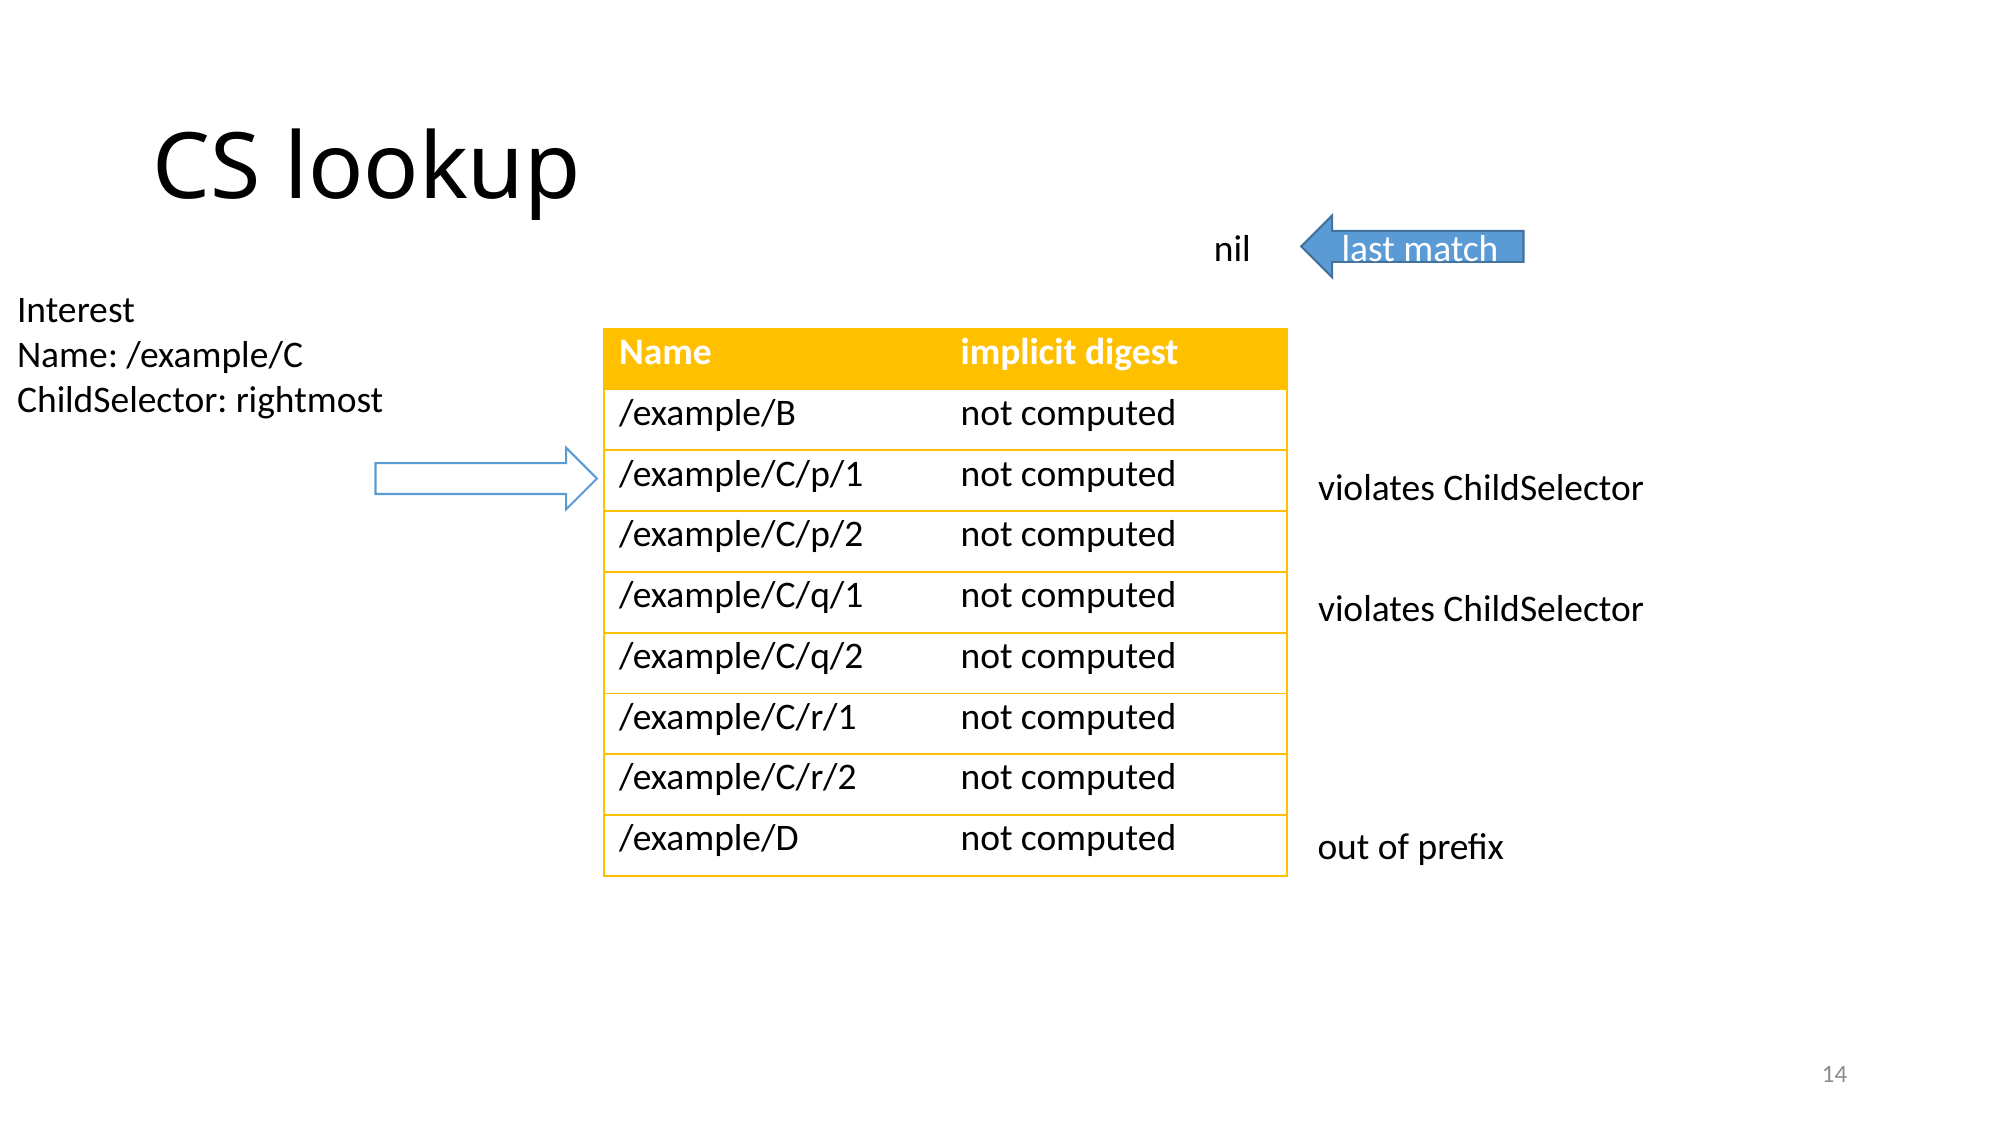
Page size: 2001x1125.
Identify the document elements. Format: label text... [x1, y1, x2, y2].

table_cell /example/B [605, 390, 946, 449]
table_cell /example/C/q/2 [605, 634, 946, 693]
table_cell not computed [946, 512, 1286, 571]
table_cell not computed [946, 451, 1286, 510]
text_box [374, 445, 599, 512]
table_cell not computed [946, 755, 1286, 814]
slide_number 14 [1412, 1042, 1863, 1103]
text_box last match [1299, 213, 1525, 280]
table_cell not computed [946, 694, 1286, 753]
table_cell /example/C/r/1 [605, 694, 946, 753]
table_cell /example/C/p/1 [605, 451, 946, 510]
table_cell not computed [946, 816, 1286, 875]
text_box violates ChildSelector [1303, 576, 1660, 636]
text_box out of prefix [1302, 814, 1520, 875]
table_cell not computed [946, 573, 1286, 632]
table_cell /example/D [605, 816, 946, 875]
text_box Interest Name: /example/C ChildSelector: rightmost [2, 277, 399, 427]
table_cell not computed [946, 634, 1286, 693]
text_box nil [1199, 216, 1266, 277]
table_header implicit digest [946, 329, 1286, 389]
title CS lookup [137, 59, 1863, 278]
table_cell /example/C/q/1 [605, 573, 946, 632]
table_cell /example/C/p/2 [605, 512, 946, 571]
table_header Name [605, 329, 946, 389]
table_cell /example/C/r/2 [605, 755, 946, 814]
table_cell not computed [946, 390, 1286, 449]
text_box violates ChildSelector [1303, 455, 1660, 515]
